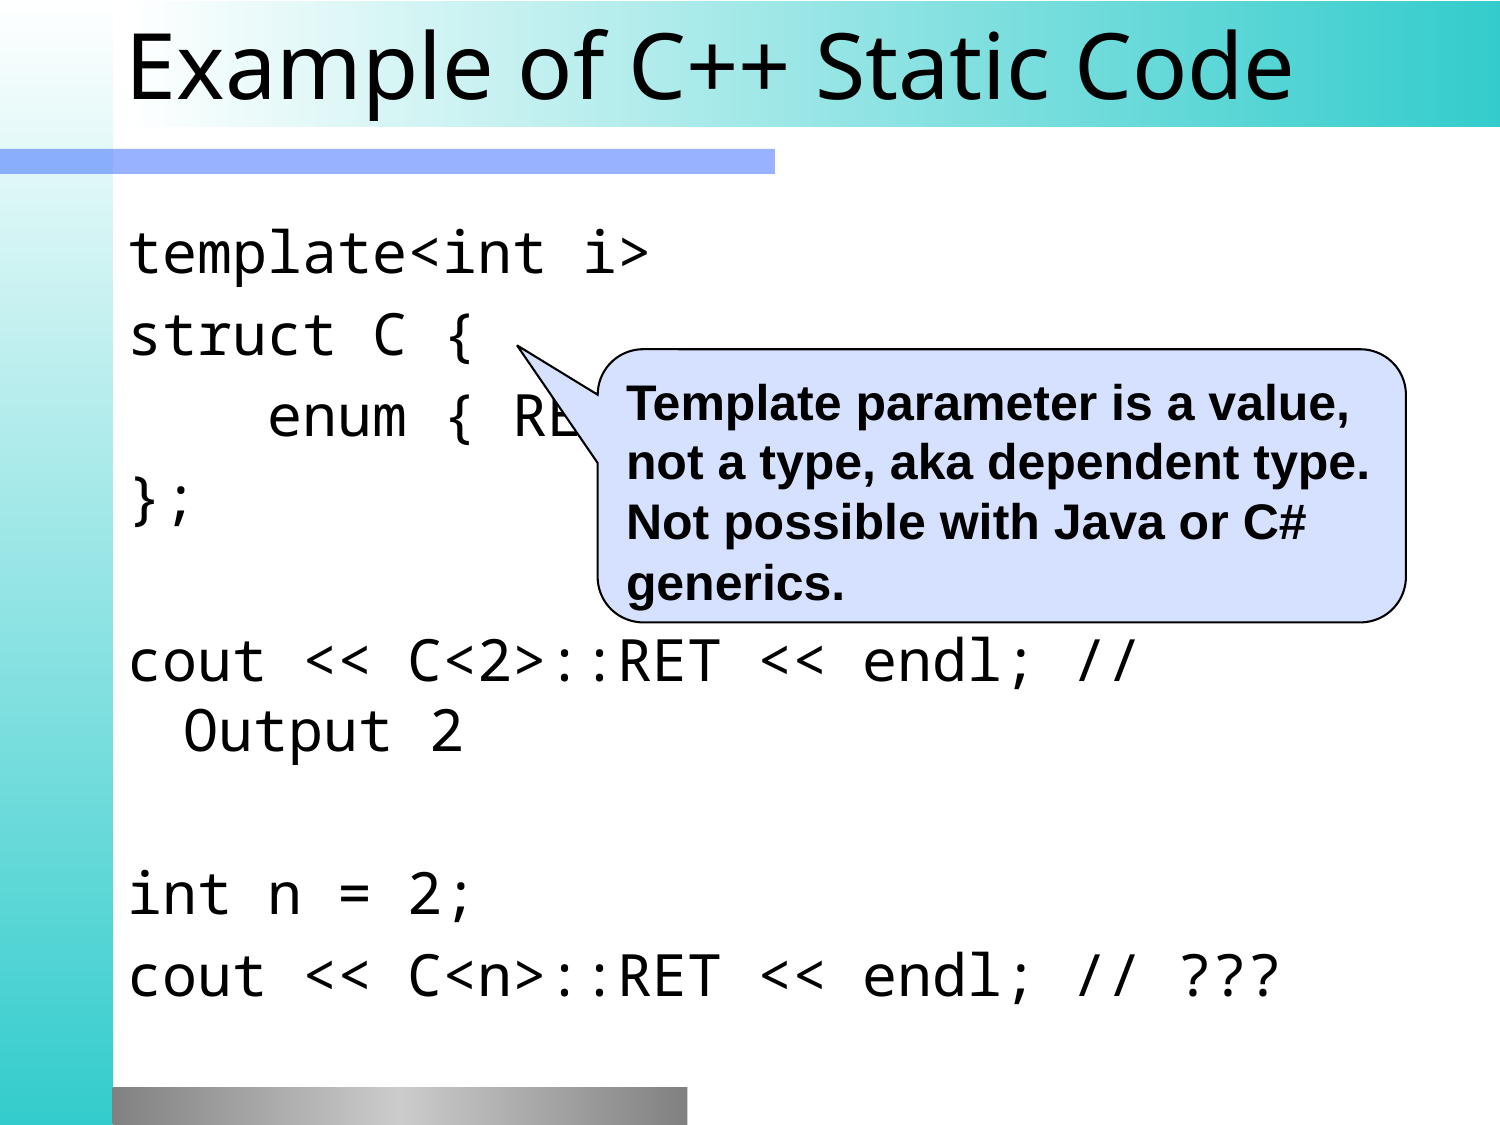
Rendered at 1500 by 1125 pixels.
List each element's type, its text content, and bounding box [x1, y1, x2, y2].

list template<int i> struct C { enum { RET = i }; }; cout << C<2>::RET << endl; // Output 2 int n = 2; cout << C<n>::RET << endl; // ??? [112, 207, 1388, 1073]
title Example of C++ Static Code [110, 0, 1500, 126]
text_box Template parameter is a value, not a type, aka dependent type. Not possible with Java or C# generics. [517, 345, 1406, 623]
